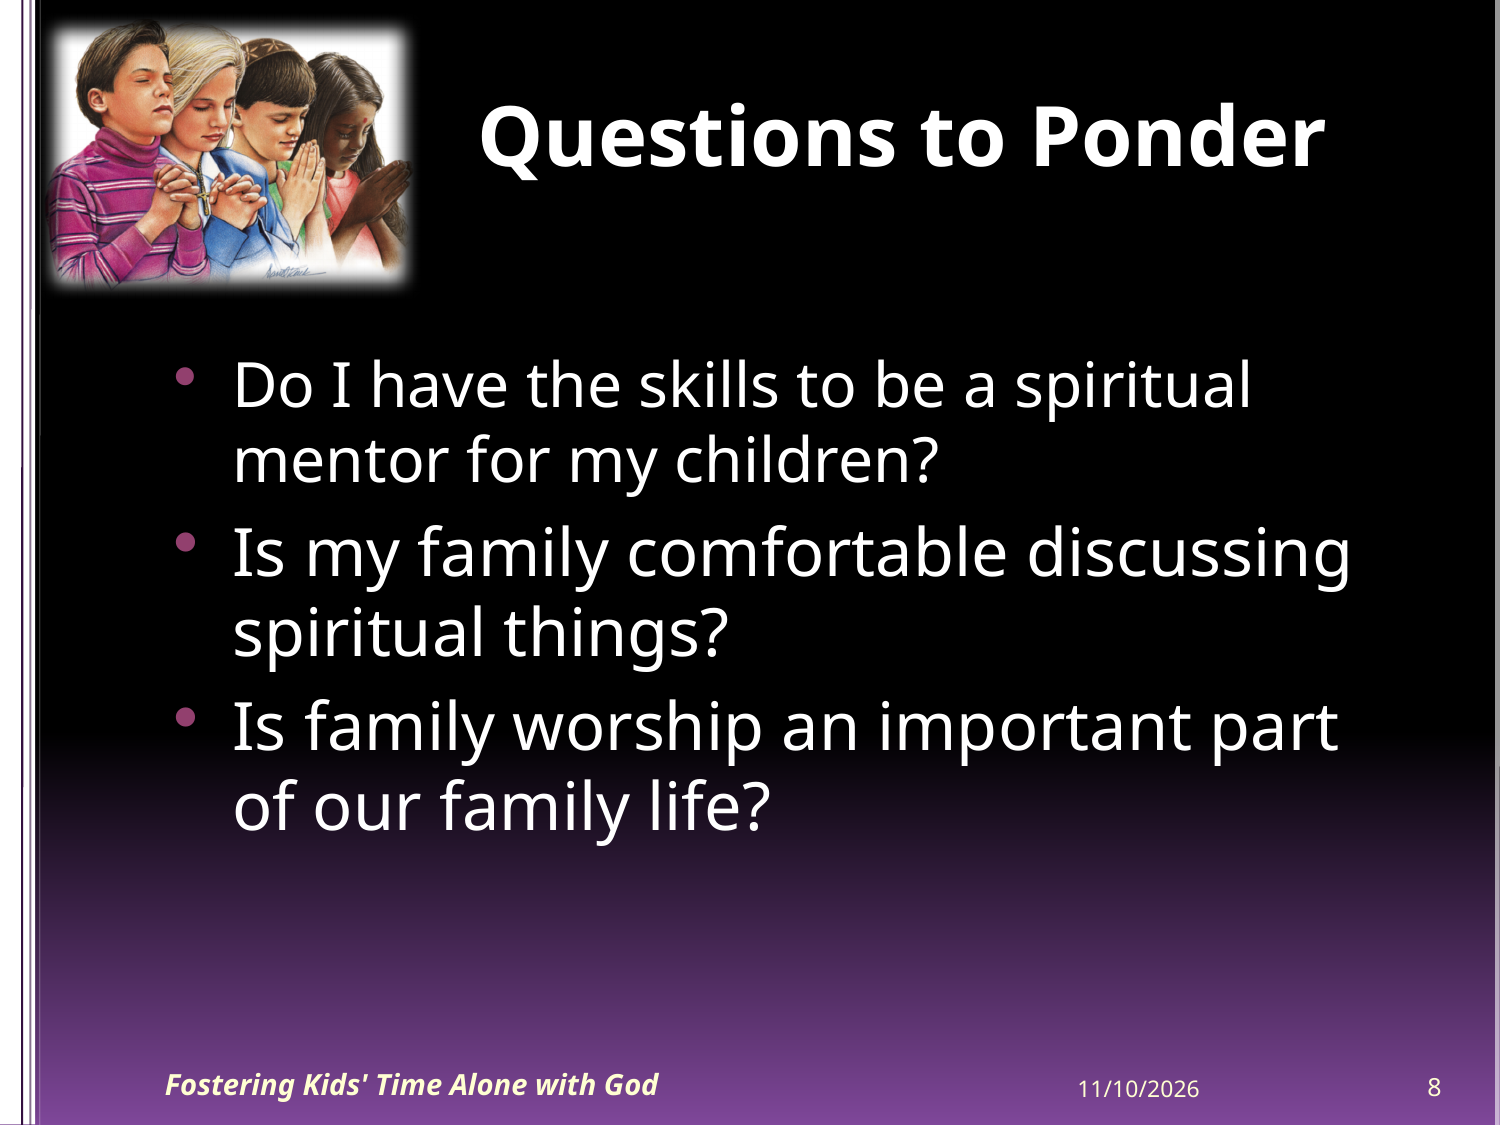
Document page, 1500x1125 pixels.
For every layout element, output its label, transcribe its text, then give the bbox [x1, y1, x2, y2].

title Questions to Ponder [462, 37, 1450, 229]
footer Fostering Kids' Time Alone with God [150, 1053, 1063, 1114]
picture [48, 23, 411, 289]
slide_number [1063, 1053, 1412, 1114]
list Do I have the skills to be a spiritual mentor for my children? Is my family comfortable discussing spiritual things? Is family worship an important part of our family life? [150, 337, 1425, 1053]
slide_number 8 [1412, 1053, 1488, 1114]
